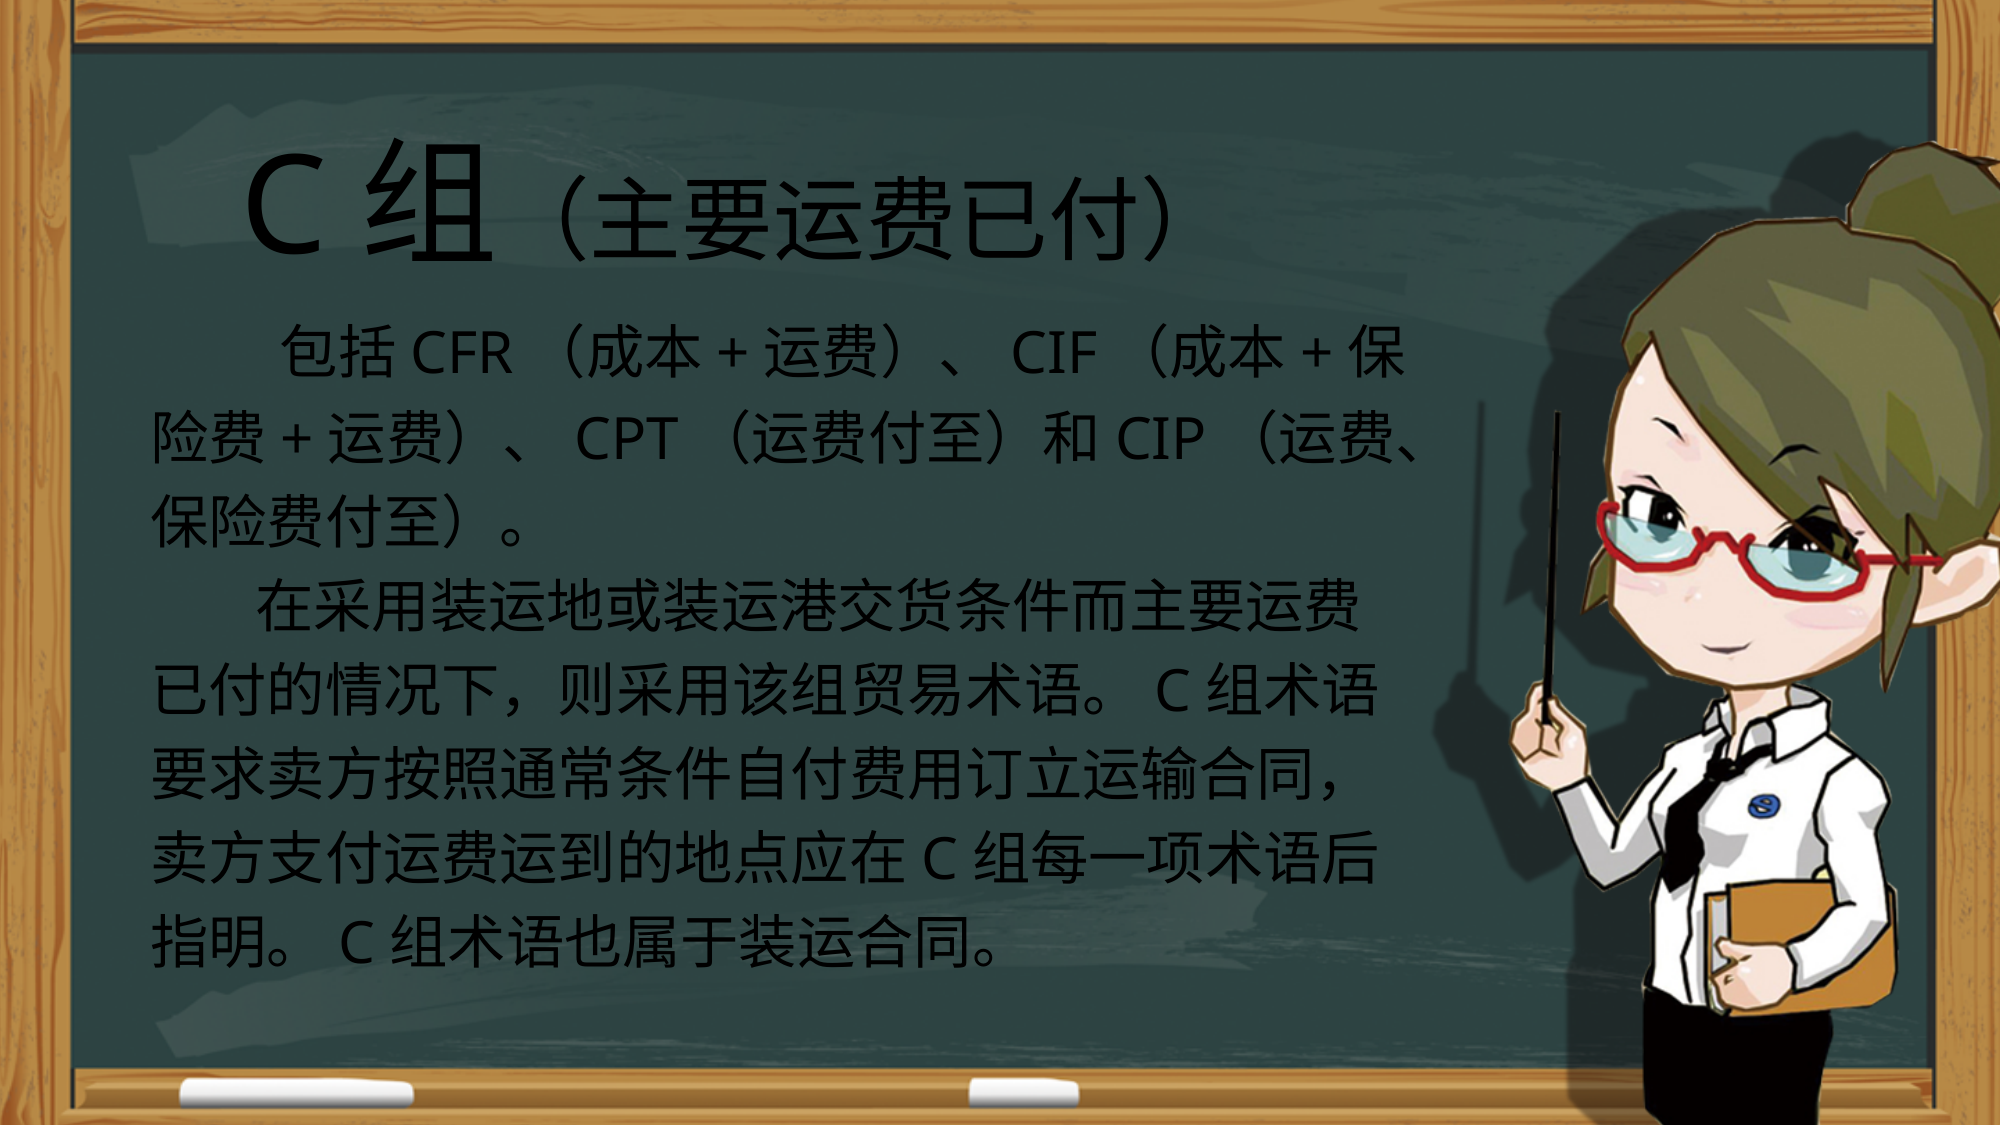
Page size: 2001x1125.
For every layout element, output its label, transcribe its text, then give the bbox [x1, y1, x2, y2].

text_box C组（主要运费已付） [102, 111, 1371, 286]
picture [0, 0, 2000, 1125]
text_box 包括CFR（成本+运费）、CIF（成本+保险费+运费）、CPT（运费付至）和CIP（运费、保险费付至）。 在采用装运地或装运港交货条件而主要运费已付的情况下，则采用该组贸易术语。C组术语要求卖方按照通常条件自付费用订立运输合同，卖方支付运费运到的地点应在C组每一项术语后指明。C组术语也属于装运合同。 [135, 283, 1429, 983]
